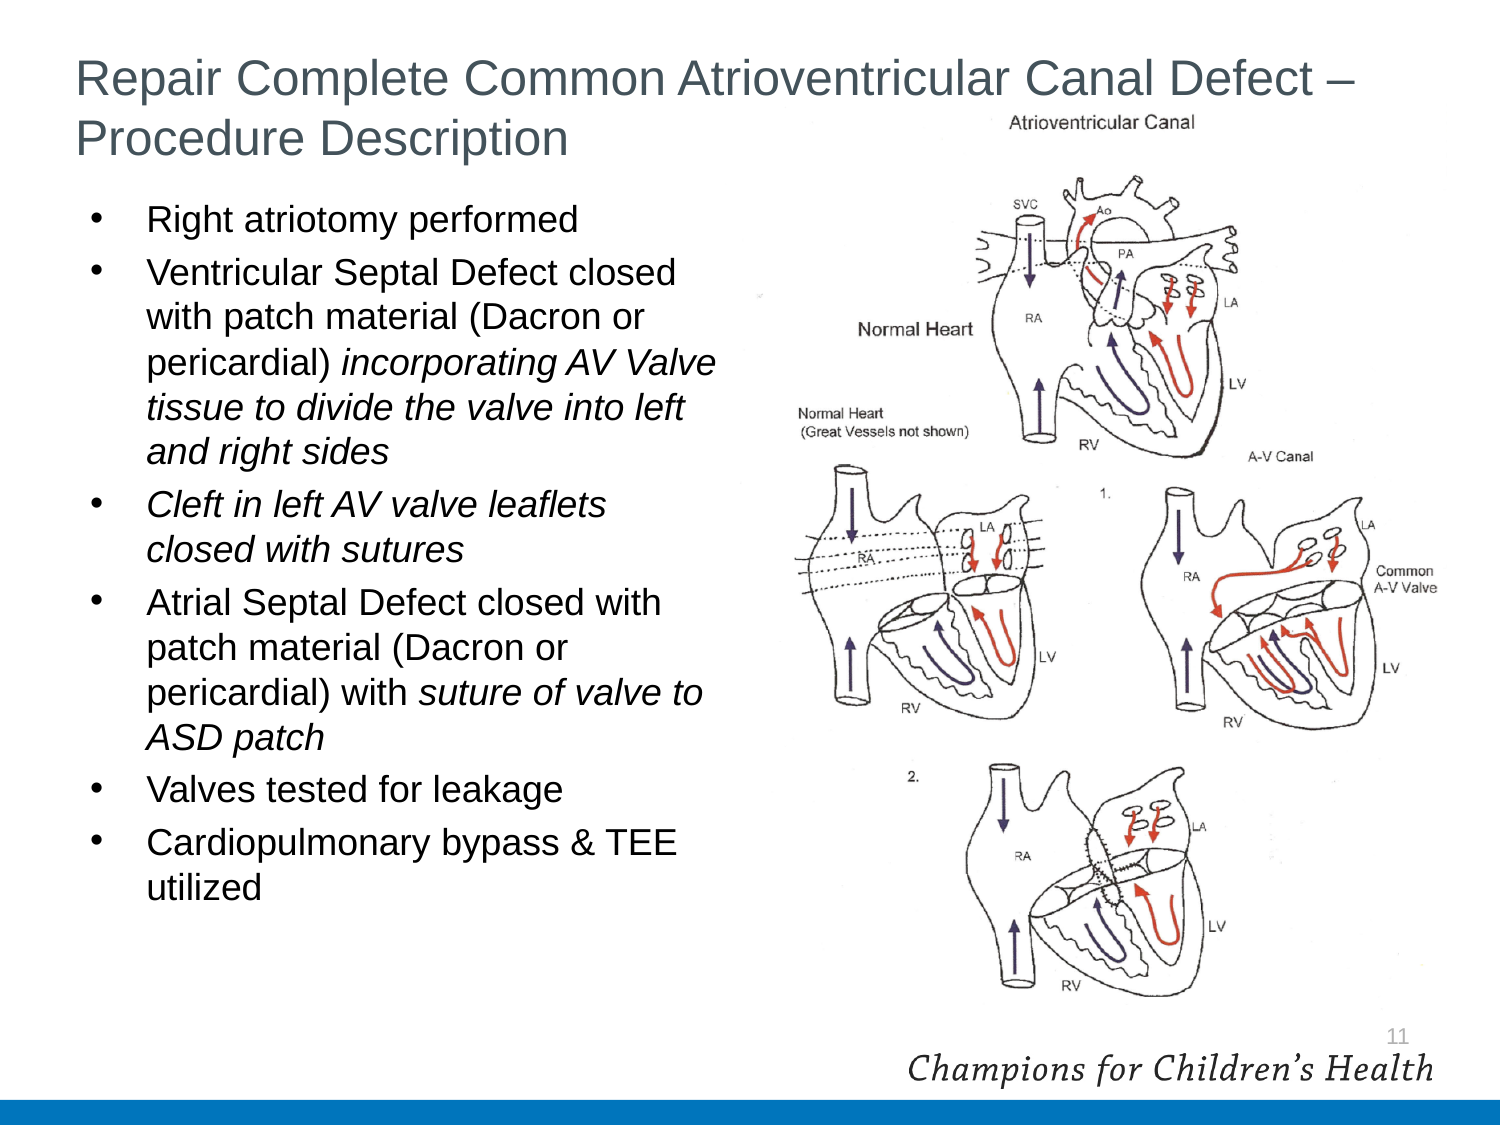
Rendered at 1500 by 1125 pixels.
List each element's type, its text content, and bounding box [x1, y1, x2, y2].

picture [909, 1053, 1432, 1089]
list Right atriotomy performed Ventricular Septal Defect closed with patch material (Dacron or pericardial) incorporating AV Valve tissue to divide the valve into left and right sides Cleft in left AV valve leaflets closed with sutures Atrial Septal Defect closed with patch material (Dacron or pericardial) with suture of valve to ASD patch Valves tested for leakage Cardiopulmonary bypass & TEE utilized [74, 187, 719, 976]
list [724, 100, 1447, 1026]
slide_number 11 [1074, 1034, 1425, 1066]
title Repair Complete Common Atrioventricular Canal Defect – Procedure Description [74, 44, 1426, 138]
